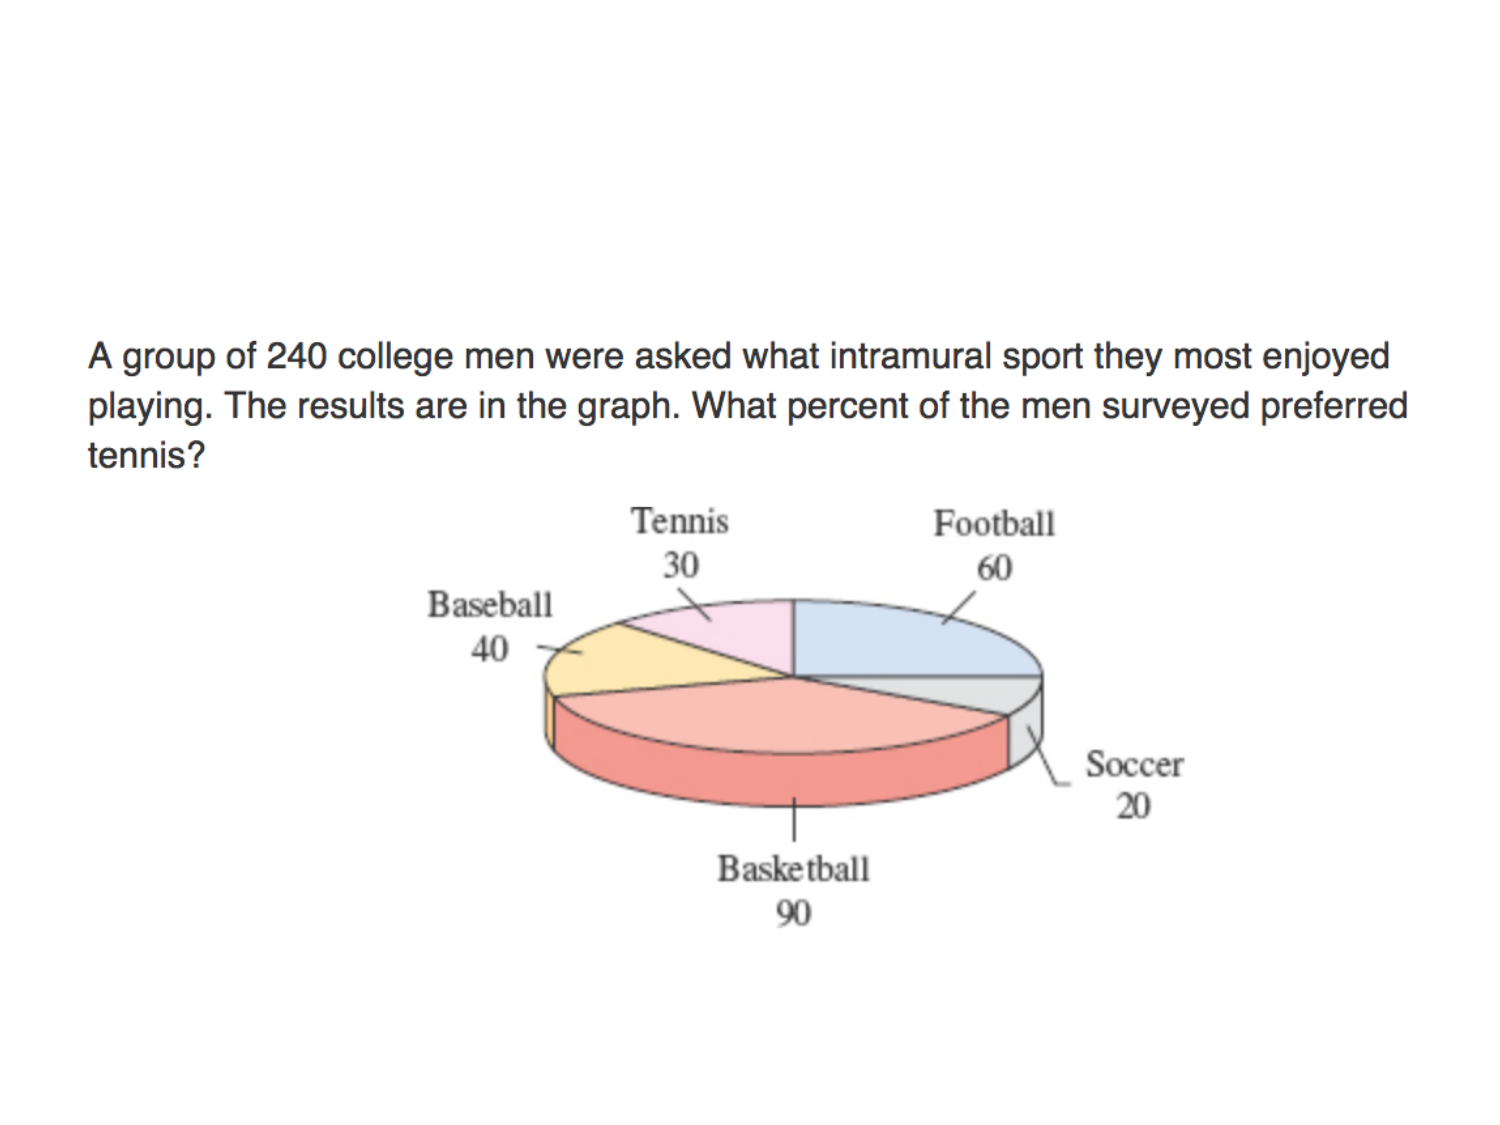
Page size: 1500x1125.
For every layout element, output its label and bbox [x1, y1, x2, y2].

list [74, 262, 1426, 1006]
